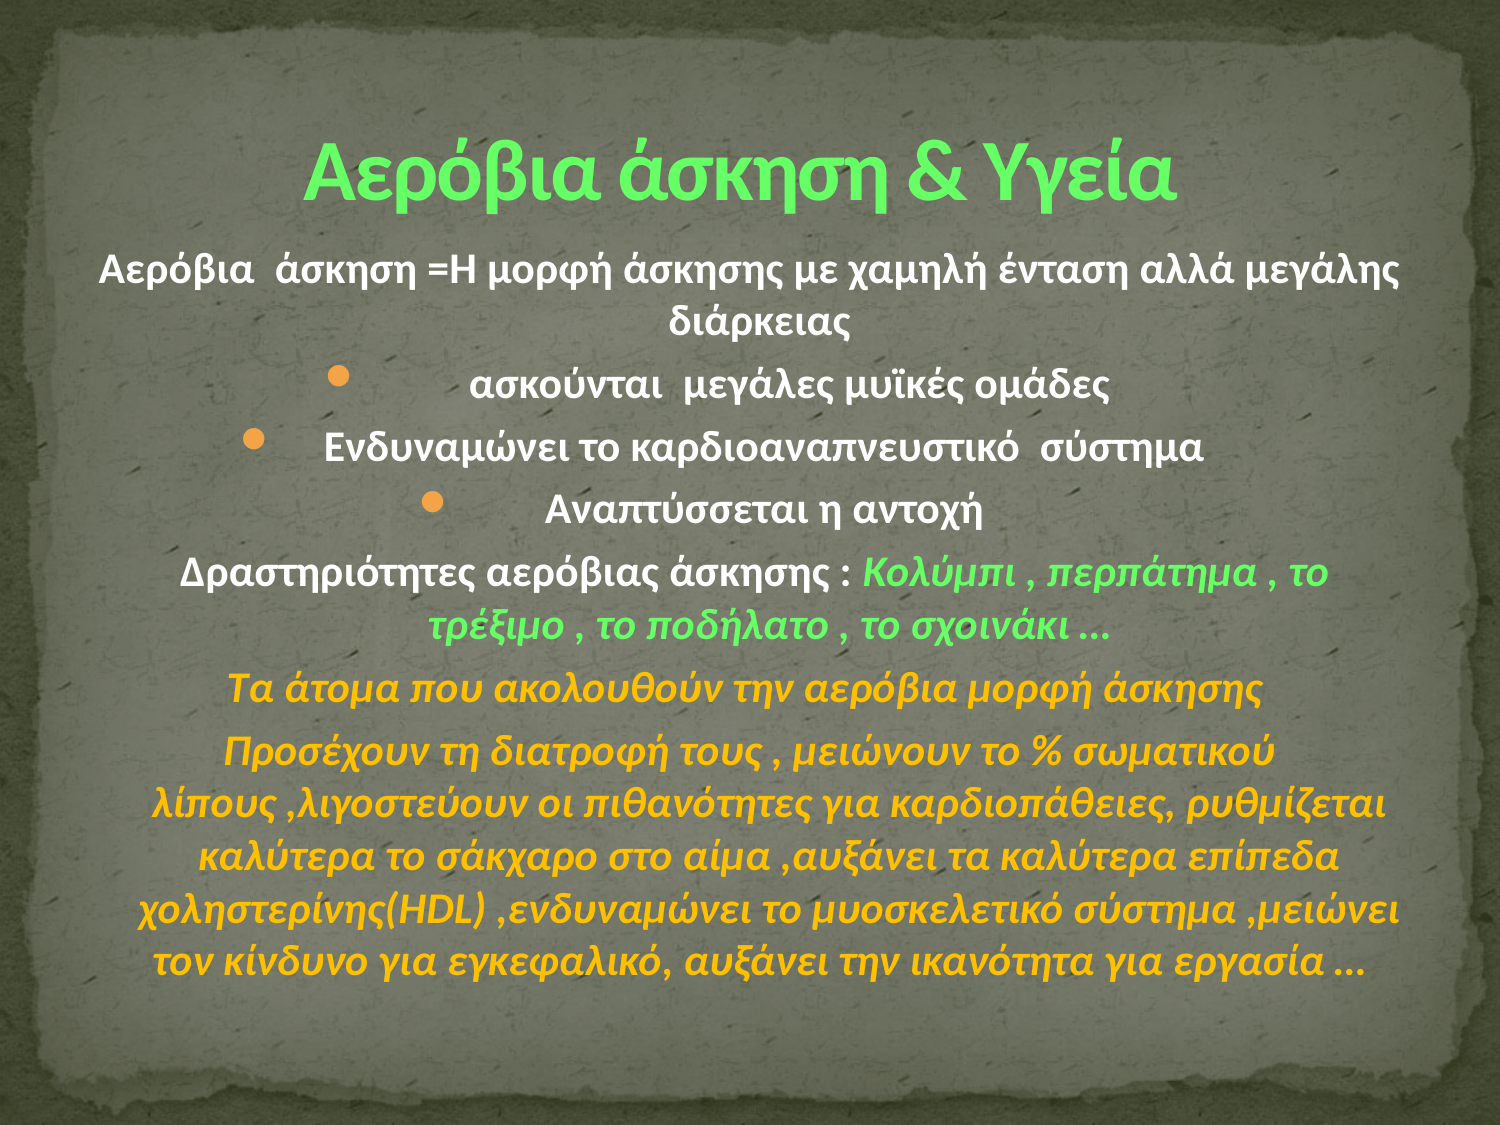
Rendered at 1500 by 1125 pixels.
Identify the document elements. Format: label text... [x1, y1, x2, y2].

list Αερόβια άσκηση =Η μορφή άσκησης με χαμηλή ένταση αλλά μεγάλης διάρκειας ασκούνται μεγάλες μυϊκές ομάδες Ενδυναμώνει το καρδιοαναπνευστικό σύστημα Αναπτύσσεται η αντοχή Δραστηριότητες αερόβιας άσκησης : Κολύμπι , περπάτημα , το τρέξιμο , το ποδήλατο , το σχοινάκι … Τα άτομα που ακολουθούν την αερόβια μορφή άσκησης Προσέχουν τη διατροφή τους , μειώνουν το % σωματικού λίπους ,λιγοστεύουν οι πιθανότητες για καρδιοπάθειες, ρυθμίζεται καλύτερα το σάκχαρο στο αίμα ,αυξάνει τα καλύτερα επίπεδα χοληστερίνης(HDL) ,ενδυναμώνει το μυοσκελετικό σύστημα ,μειώνει τον κίνδυνο για εγκεφαλικό, αυξάνει την ικανότητα για εργασία … [75, 231, 1425, 1000]
title Αερόβια άσκηση & Υγεία [74, 24, 1425, 225]
